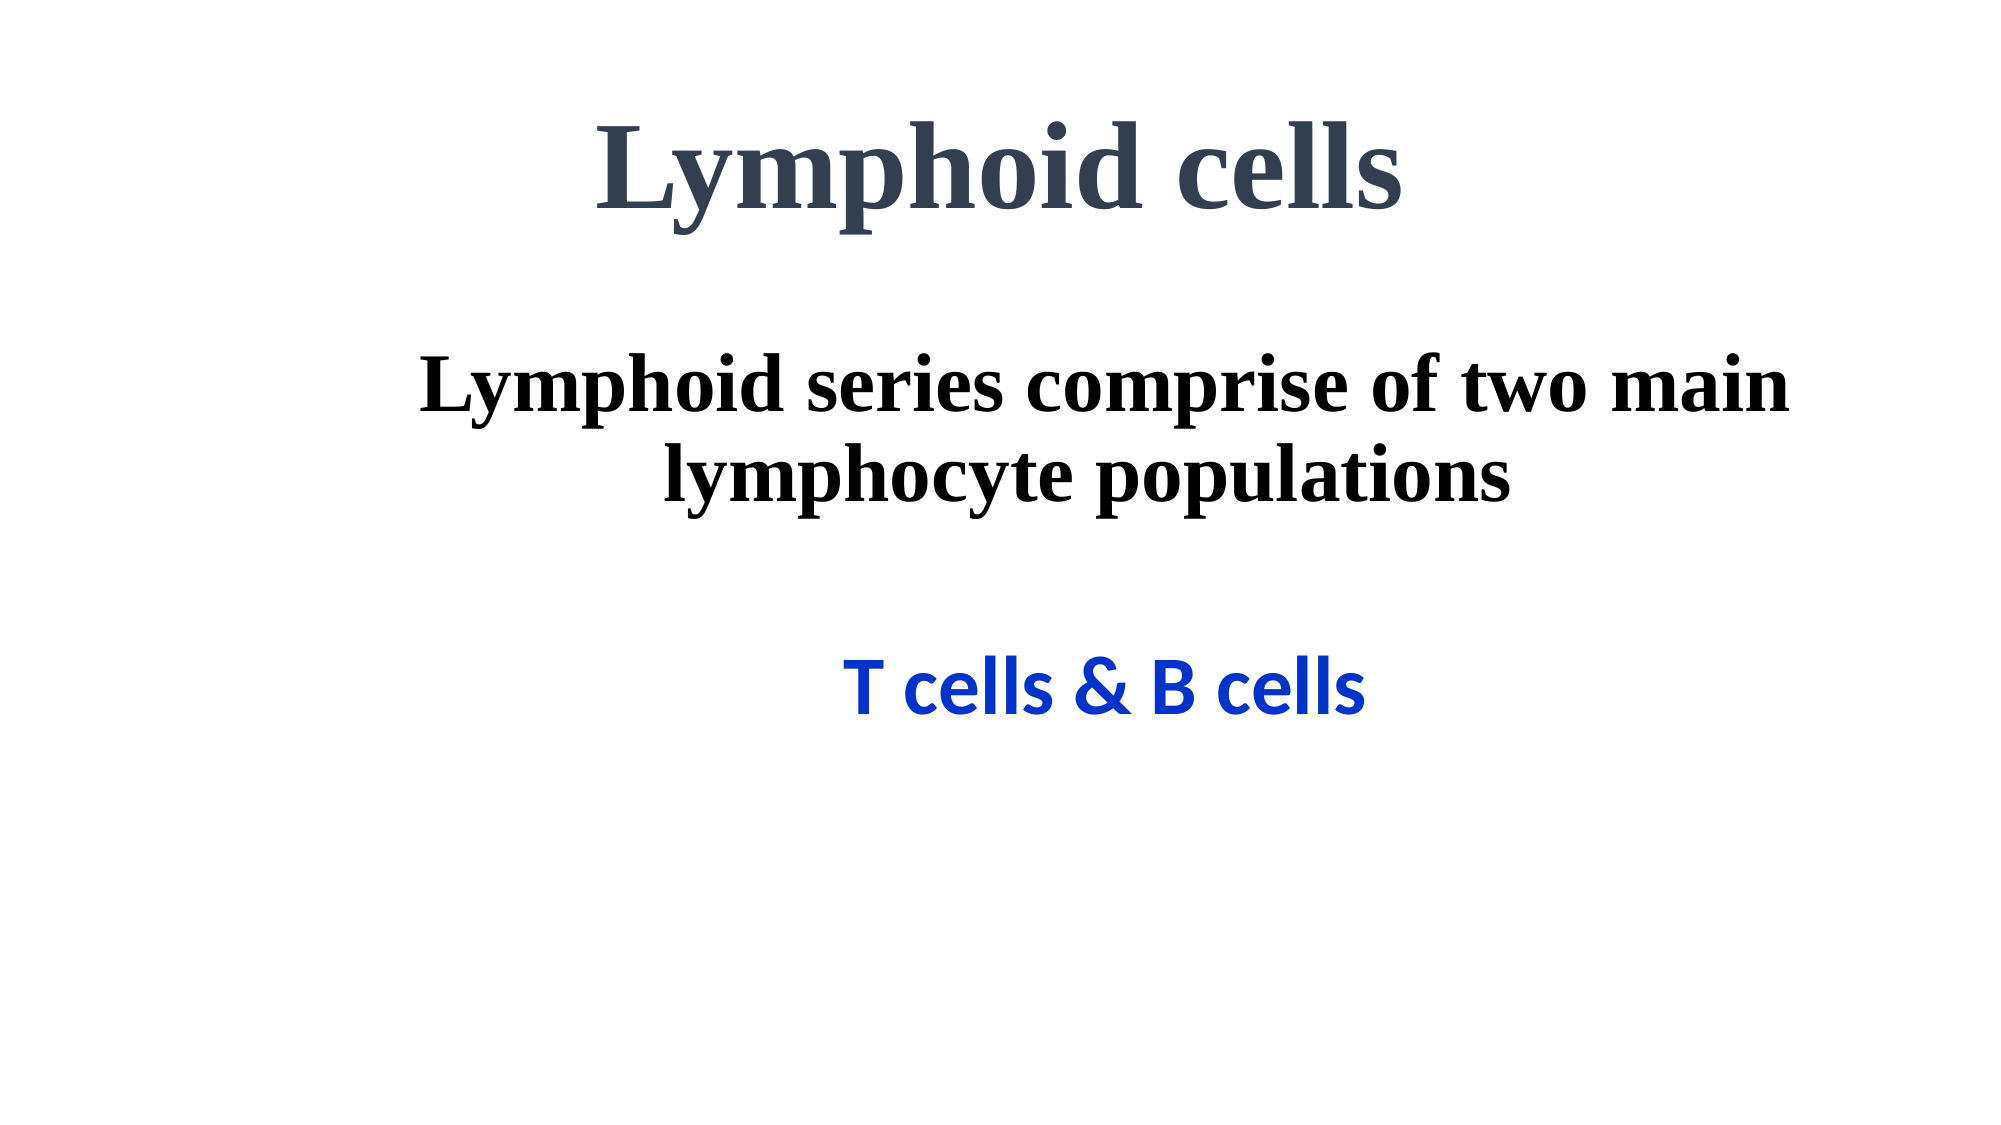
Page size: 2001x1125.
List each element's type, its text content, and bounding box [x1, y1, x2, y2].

title Lymphoid cells [137, 59, 1863, 278]
text_box Lymphoid series comprise of two main lymphocyte populations T cells & B cells [349, 331, 1863, 740]
